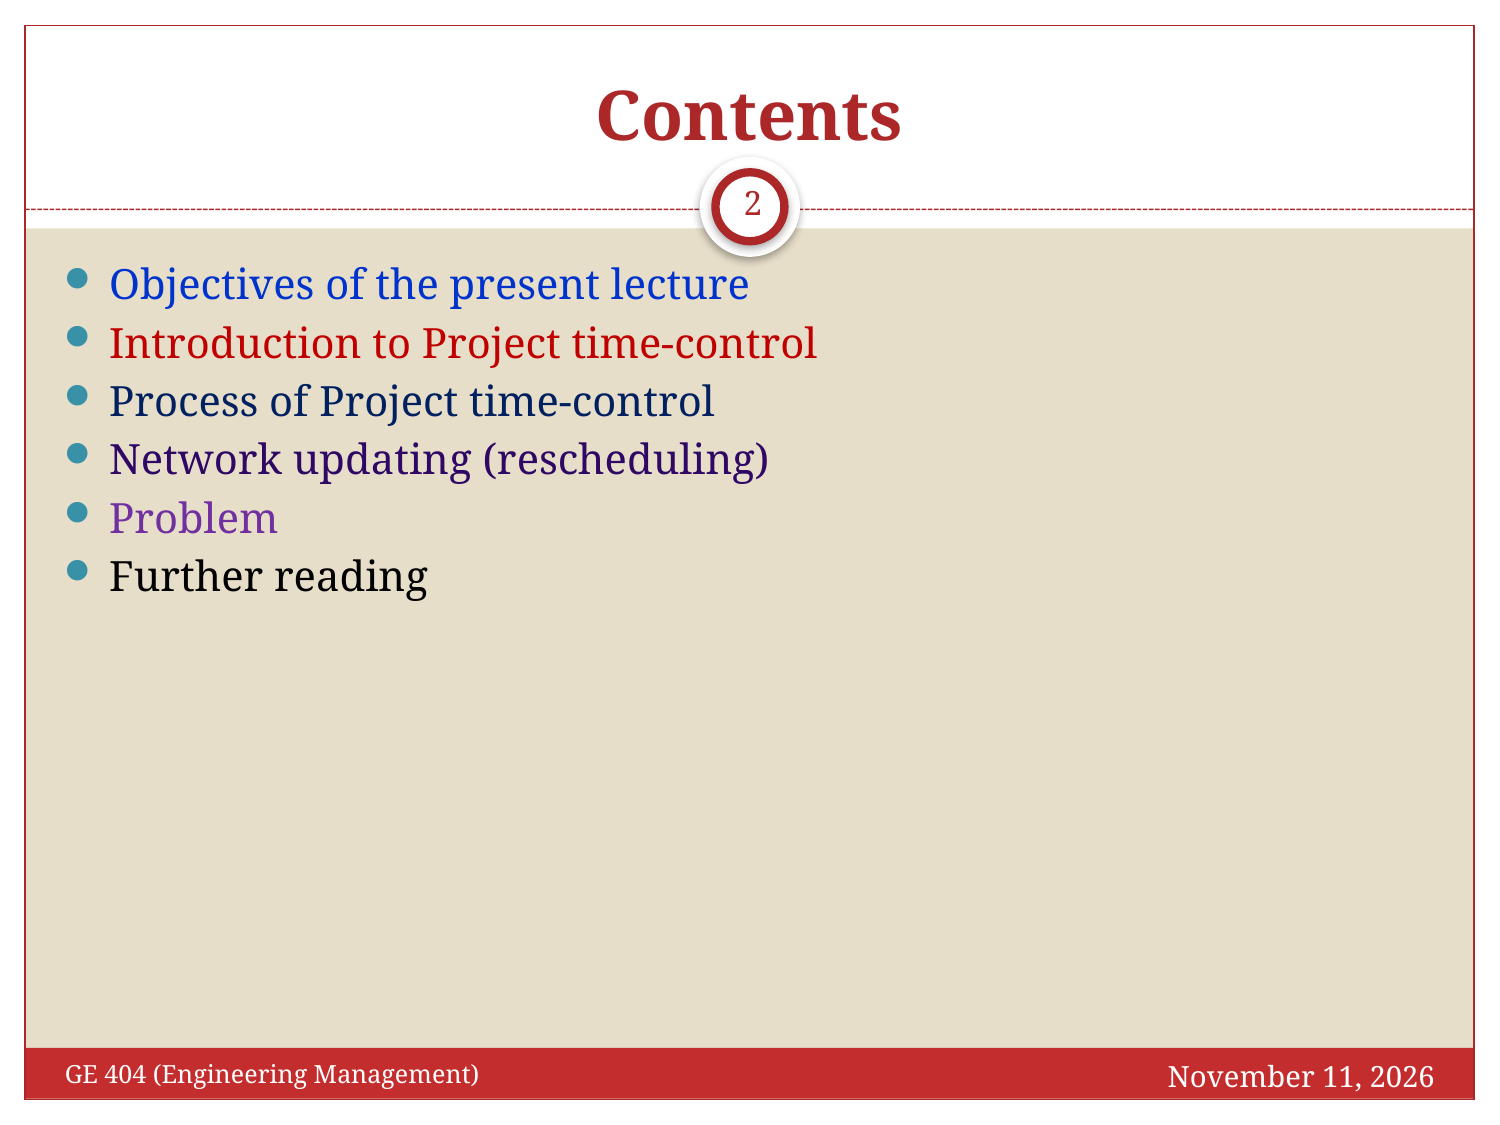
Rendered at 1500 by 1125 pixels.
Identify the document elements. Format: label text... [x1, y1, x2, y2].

list Objectives of the present lecture Introduction to Project time-control Process of Project time-control Network updating (rescheduling) Problem Further reading [49, 250, 1445, 1001]
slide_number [950, 1050, 1450, 1111]
title Contents [49, 37, 1450, 162]
footer GE 404 (Engineering Management) [50, 1051, 638, 1112]
slide_number 2 [715, 168, 791, 241]
